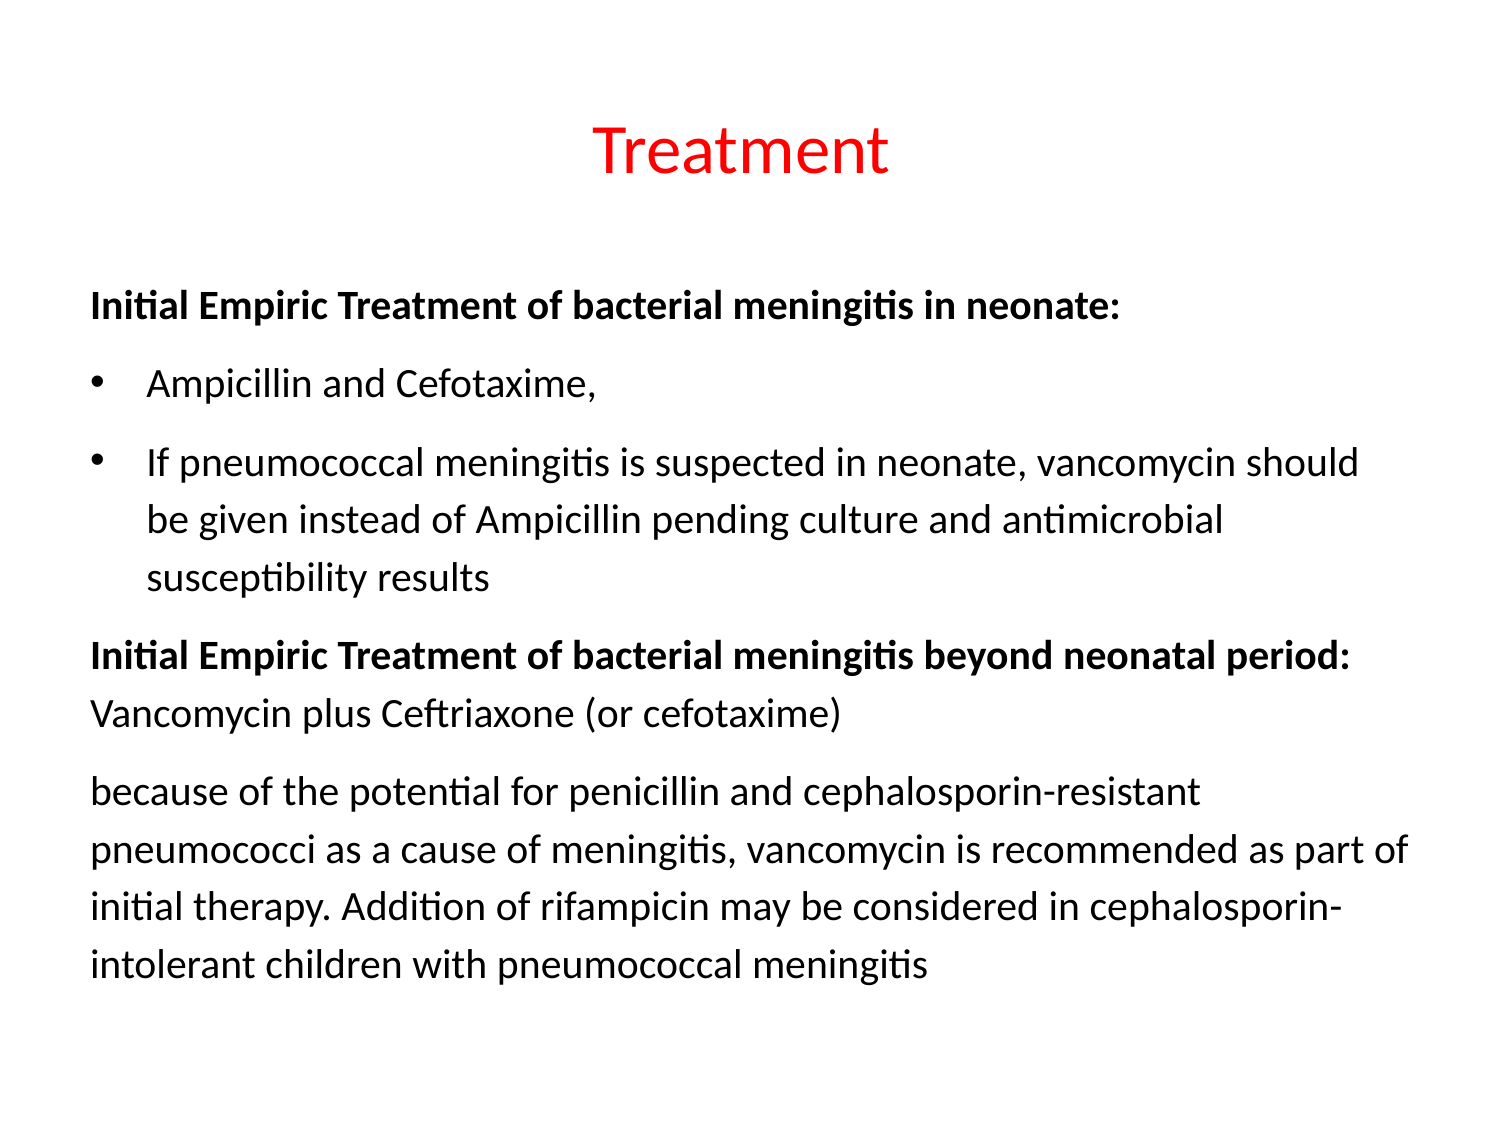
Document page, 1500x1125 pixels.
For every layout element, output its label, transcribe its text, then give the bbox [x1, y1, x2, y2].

list Initial Empiric Treatment of bacterial meningitis in neonate: Ampicillin and Cefotaxime, If pneumococcal meningitis is suspected in neonate, vancomycin should be given instead of Ampicillin pending culture and antimicrobial susceptibility results Initial Empiric Treatment of bacterial meningitis beyond neonatal period: Vancomycin plus Ceftriaxone (or cefotaxime) because of the potential for penicillin and cephalosporin-resistant pneumococci as a cause of meningitis, vancomycin is recommended as part of initial therapy. Addition of rifampicin may be considered in cephalosporin-intolerant children with pneumococcal meningitis [75, 262, 1425, 1005]
title Treatment [75, 45, 1425, 233]
